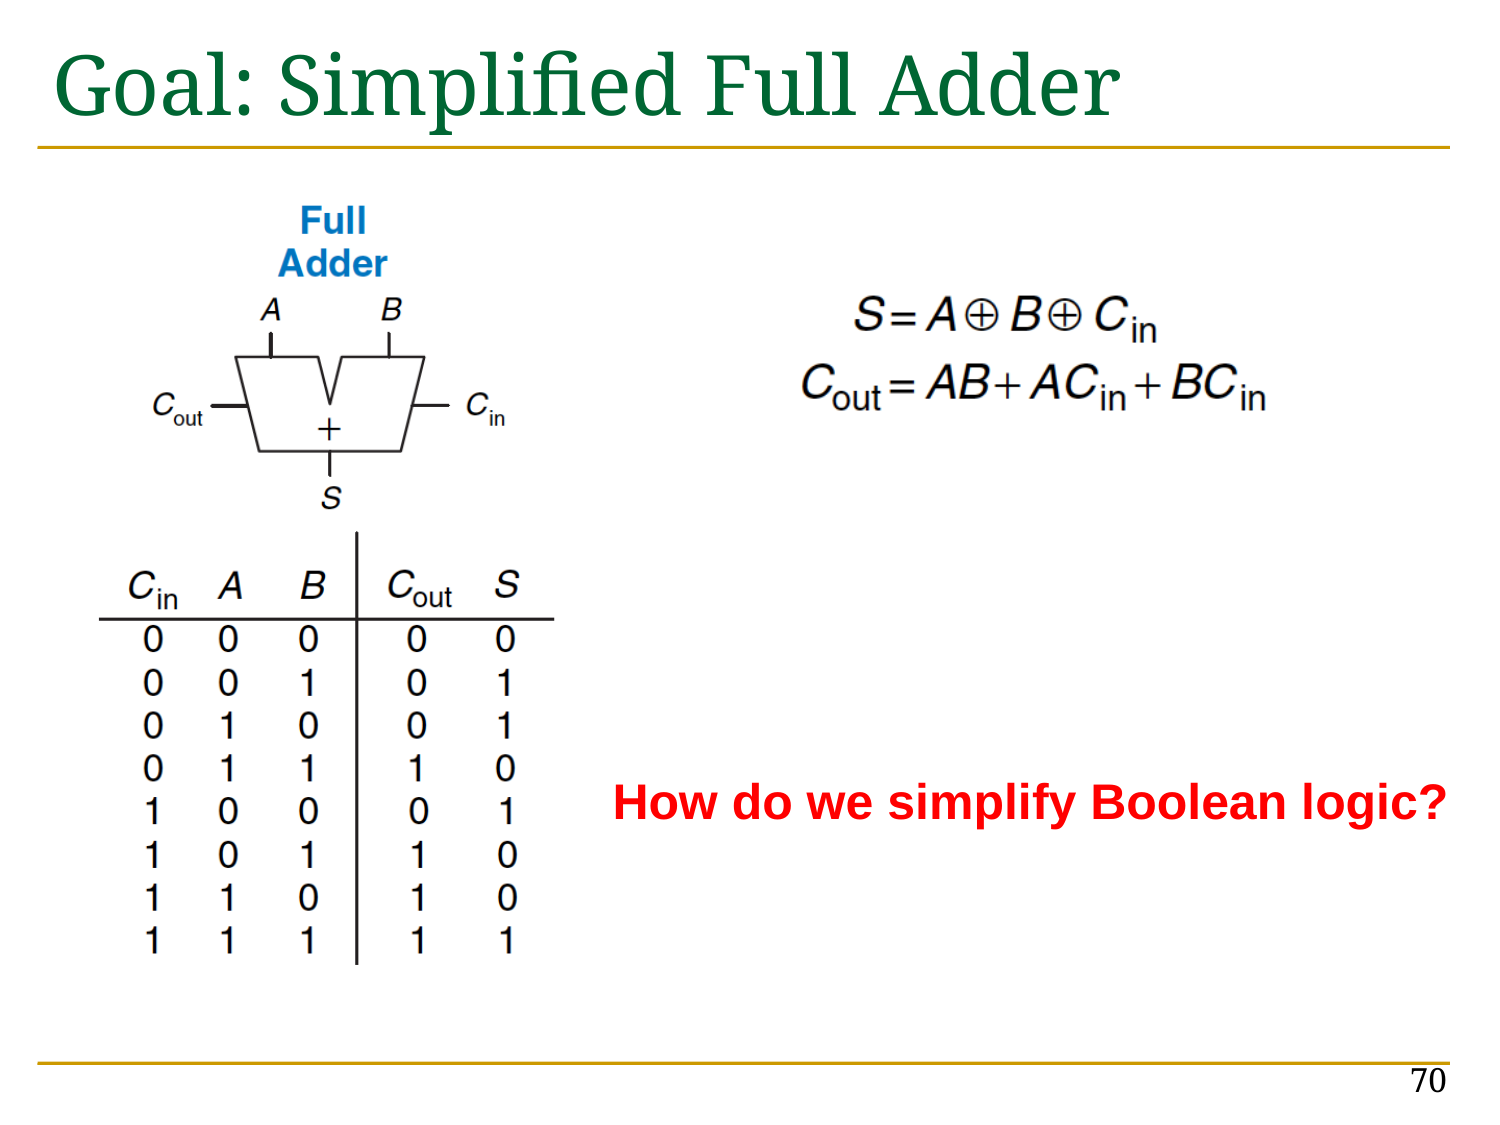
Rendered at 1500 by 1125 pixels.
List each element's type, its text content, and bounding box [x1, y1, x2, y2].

title Goal: Simplified Full Adder [37, 24, 1450, 200]
text_box How do we simplify Boolean logic? [597, 762, 1465, 838]
picture [774, 271, 1288, 438]
picture [74, 189, 574, 990]
slide_number 70 [1111, 1036, 1462, 1112]
